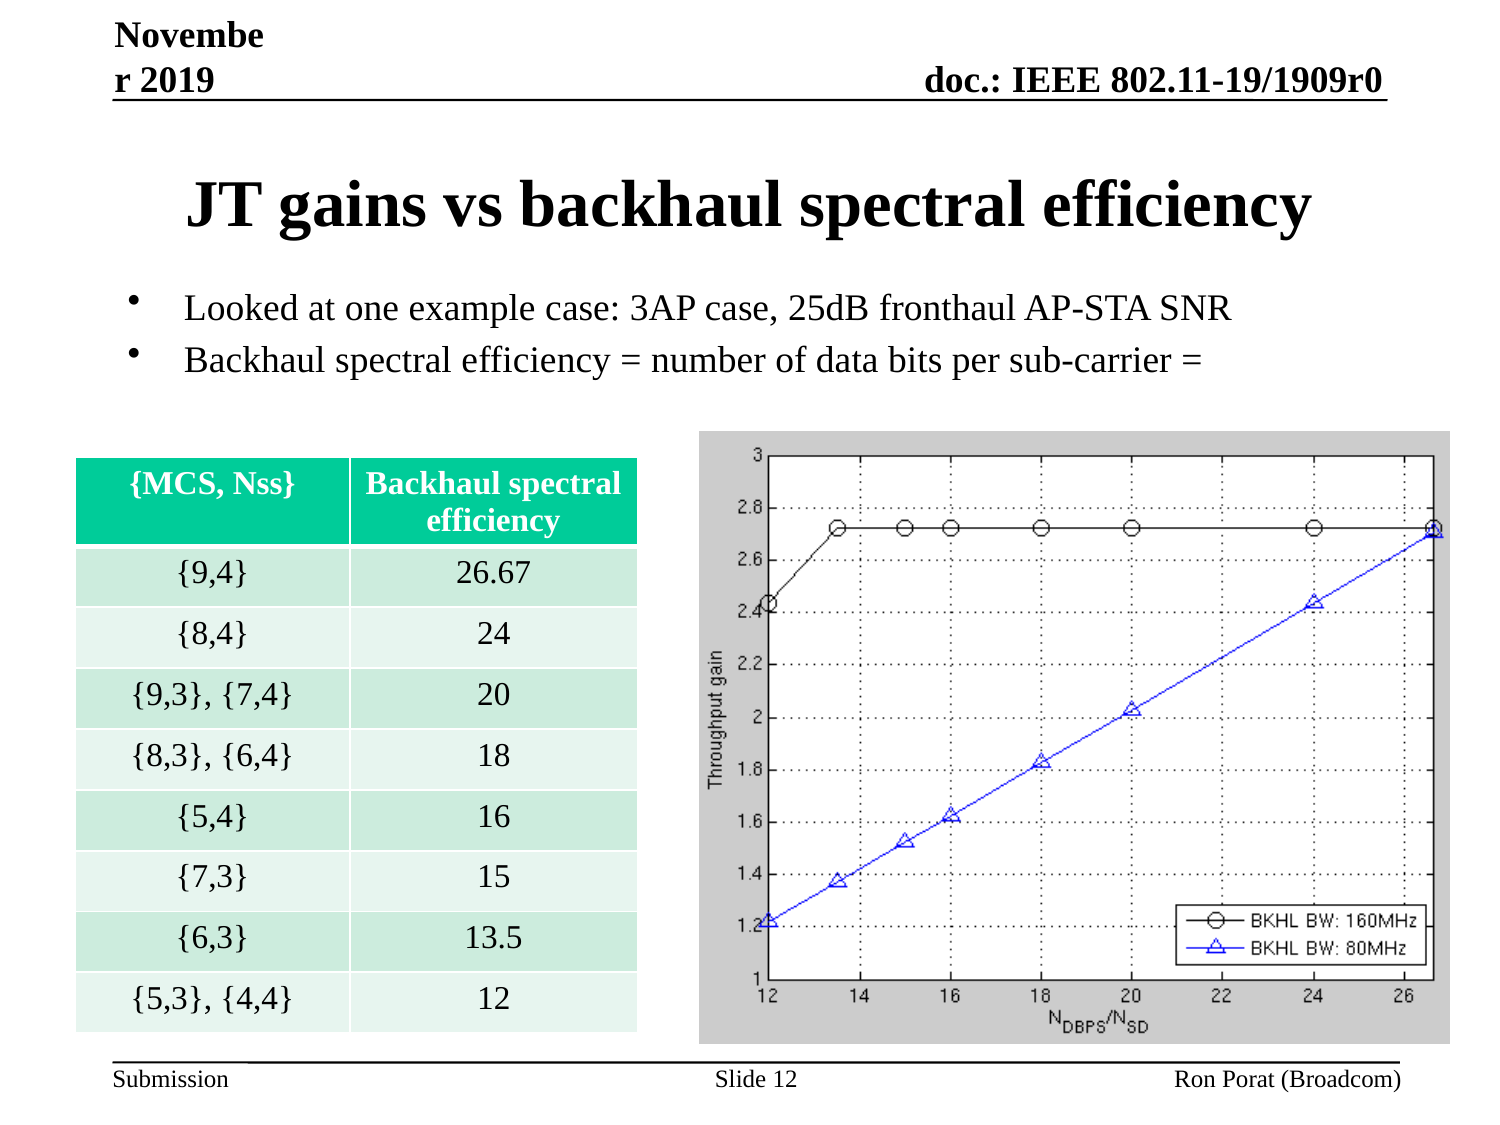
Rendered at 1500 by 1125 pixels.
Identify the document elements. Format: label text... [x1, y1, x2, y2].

title JT gains vs backhaul spectral efficiency [112, 112, 1388, 288]
table_cell {6,3} [76, 912, 349, 971]
table_cell 12 [351, 973, 637, 1032]
table_cell {9,3}, {7,4} [76, 669, 349, 728]
table_header Backhaul spectral efficiency [351, 458, 637, 544]
table_cell 18 [351, 730, 637, 789]
table_cell {9,4} [76, 549, 349, 606]
table_cell 20 [351, 669, 637, 728]
table_cell {8,4} [76, 608, 349, 667]
picture [699, 431, 1451, 1044]
table_header {MCS, Nss} [76, 458, 349, 544]
table_cell {5,4} [76, 791, 349, 850]
table_cell 13.5 [351, 912, 637, 971]
table_cell {5,3}, {4,4} [76, 973, 349, 1032]
footer Ron Porat (Broadcom) [1170, 1061, 1402, 1093]
table_cell 16 [351, 791, 637, 850]
slide_number Slide 12 [712, 1061, 800, 1093]
table_cell 24 [351, 608, 637, 667]
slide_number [114, 54, 270, 101]
table_cell {7,3} [76, 852, 349, 911]
table_cell {8,3}, {6,4} [76, 730, 349, 789]
table_cell 26.67 [351, 549, 637, 606]
table_cell 15 [351, 852, 637, 911]
